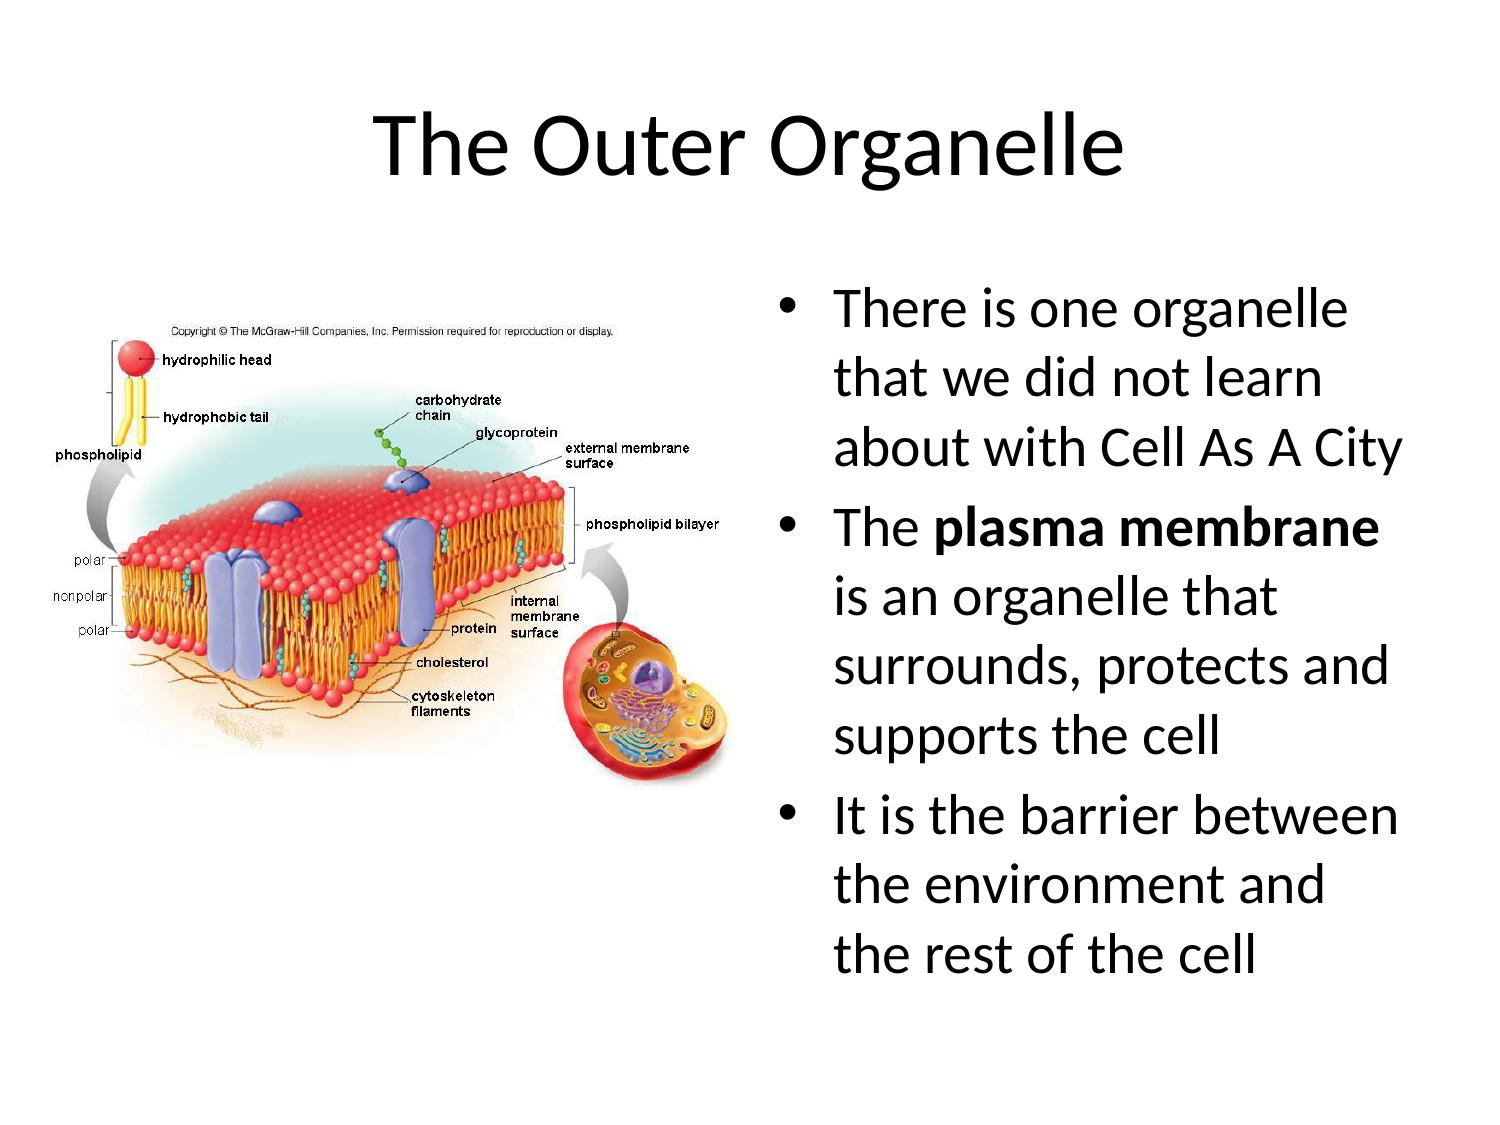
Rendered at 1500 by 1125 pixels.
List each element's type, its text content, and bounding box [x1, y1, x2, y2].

title The Outer Organelle [75, 45, 1425, 233]
picture [49, 324, 733, 791]
list There is one organelle that we did not learn about with Cell As A City The plasma membrane is an organelle that surrounds, protects and supports the cell It is the barrier between the environment and the rest of the cell [762, 262, 1425, 1005]
